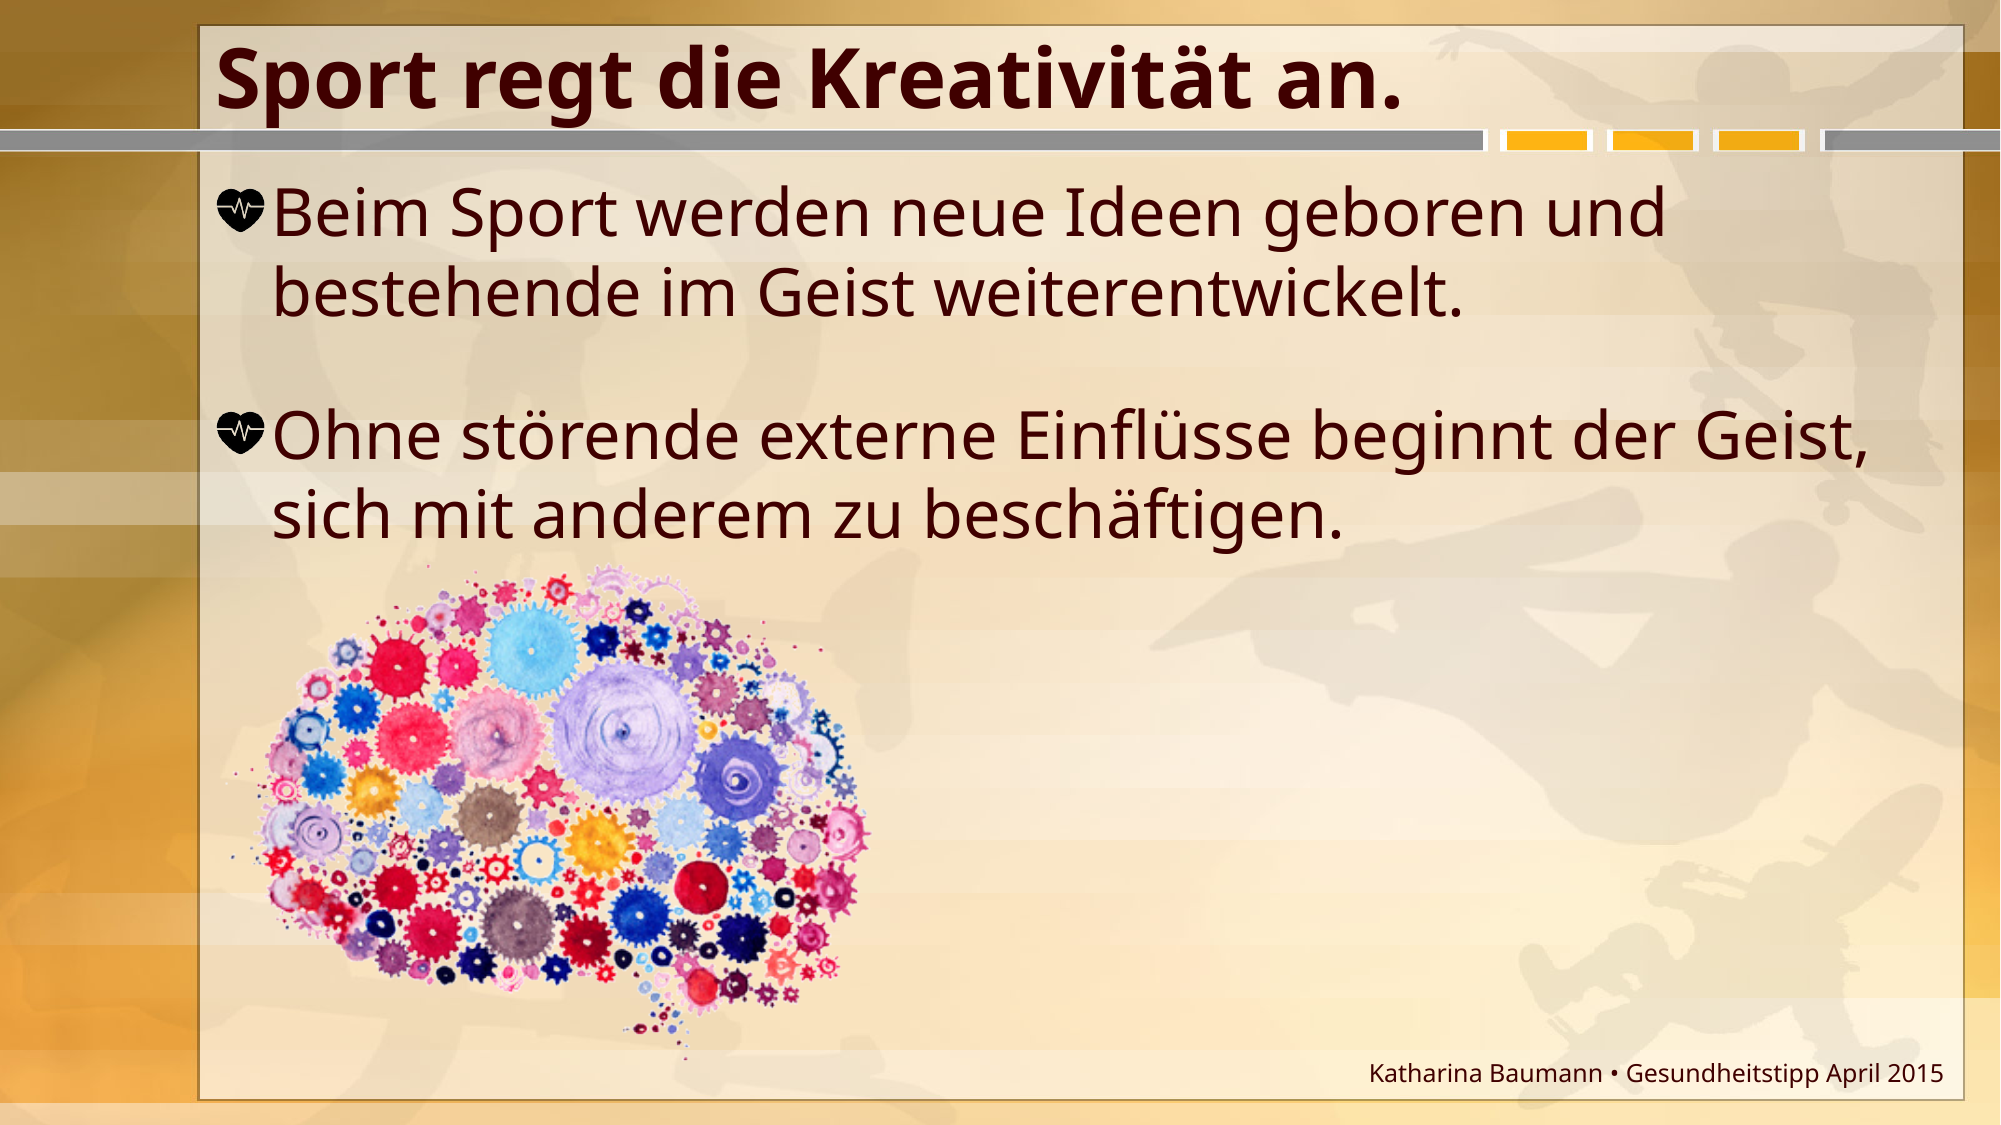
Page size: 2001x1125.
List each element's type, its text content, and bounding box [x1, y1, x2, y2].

footer Katharina Baumann • Gesundheitstipp April 2015 [1326, 1050, 1961, 1100]
list Beim Sport werden neue Ideen geboren und bestehende im Geist weiterentwickelt. Ohne störende externe Einflüsse beginnt der Geist, sich mit anderem zu beschäftigen. [200, 162, 1950, 1050]
picture [0, 0, 2001, 1125]
title Sport regt die Kreativität an. [200, 0, 1950, 150]
